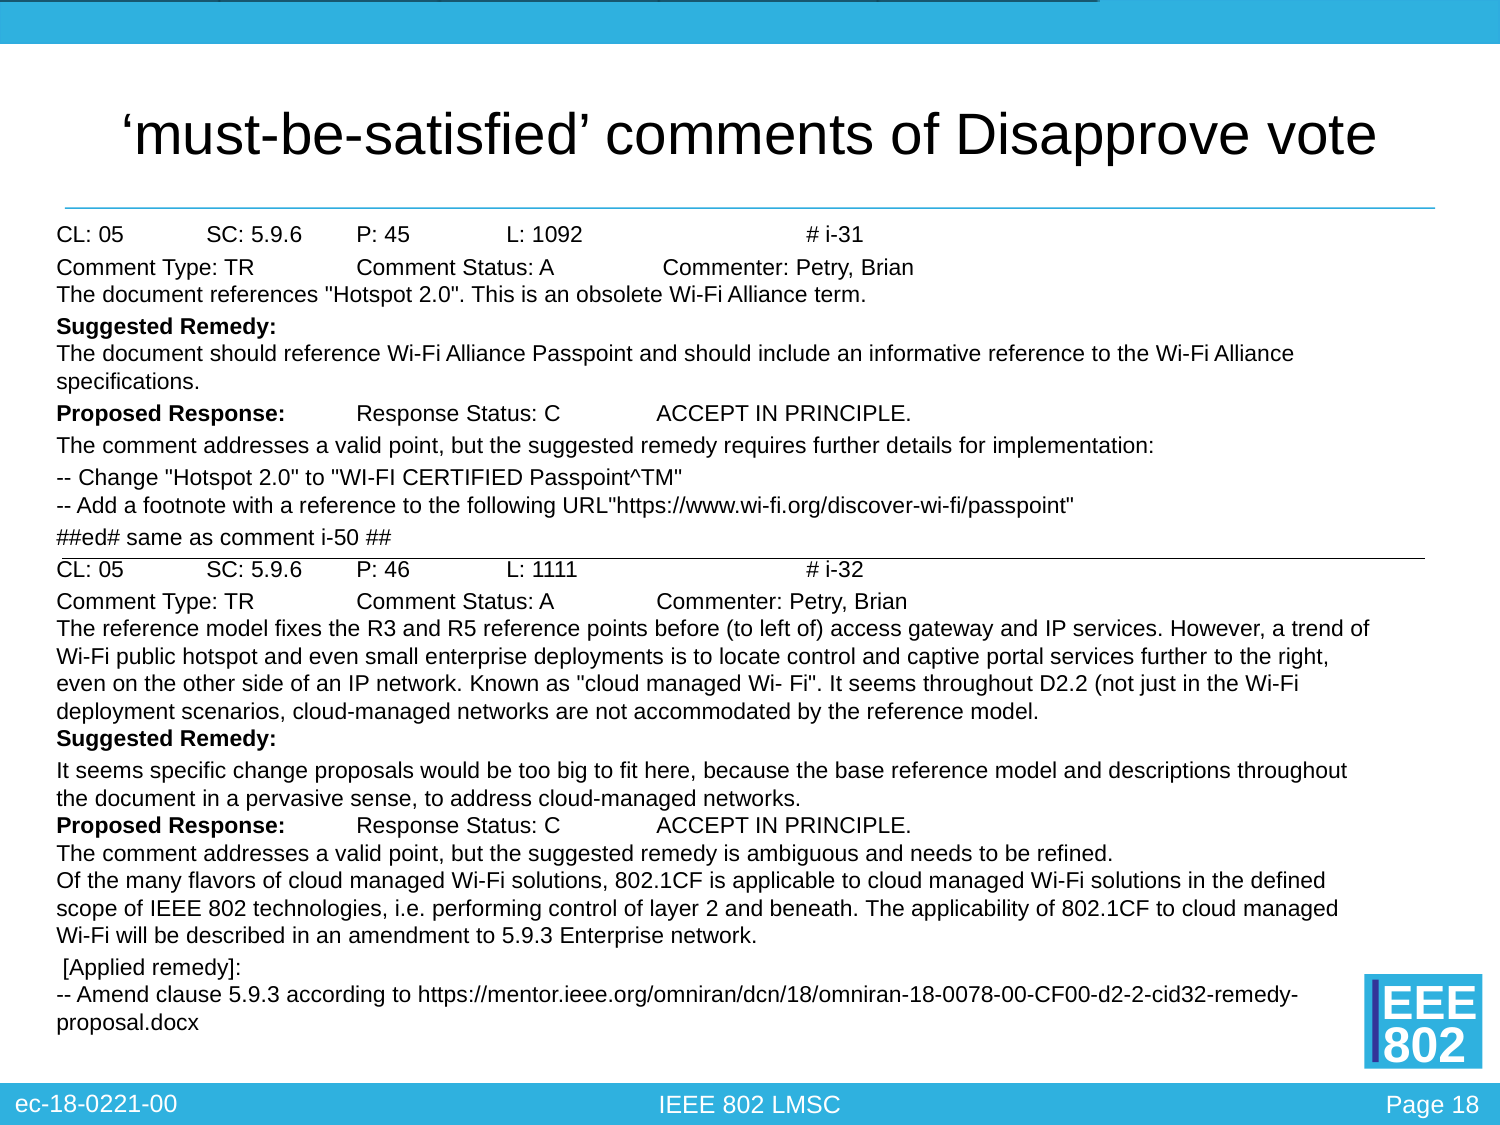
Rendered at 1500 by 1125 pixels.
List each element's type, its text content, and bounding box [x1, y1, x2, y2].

list CL: 05 SC: 5.9.6 P: 45 L: 1092 # i-31 Comment Type: TR Comment Status: A Commenter: Petry, Brian The document references "Hotspot 2.0". This is an obsolete Wi-Fi Alliance term. Suggested Remedy: The document should reference Wi-Fi Alliance Passpoint and should include an informative reference to the Wi-Fi Alliance specifications. Proposed Response: Response Status: C ACCEPT IN PRINCIPLE. The comment addresses a valid point, but the suggested remedy requires further details for implementation: -- Change "Hotspot 2.0" to "WI-FI CERTIFIED Passpoint^TM" -- Add a footnote with a reference to the following URL"https://www.wi-fi.org/discover-wi-fi/passpoint" ##ed# same as comment i-50 ## CL: 05 SC: 5.9.6 P: 46 L: 1111 # i-32 Comment Type: TR Comment Status: A Commenter: Petry, Brian The reference model fixes the R3 and R5 reference points before (to left of) access gateway and IP services. However, a trend of Wi-Fi public hotspot and even small enterprise deployments is to locate control and captive portal services further to the right, even on the other side of an IP network. Known as "cloud managed Wi- Fi". It seems throughout D2.2 (not just in the Wi-Fi deployment scenarios, cloud-managed networks are not accommodated by the reference model. Suggested Remedy: It seems specific change proposals would be too big to fit here, because the base reference model and descriptions throughout the document in a pervasive sense, to address cloud-managed networks. Proposed Response: Response Status: C ACCEPT IN PRINCIPLE. The comment addresses a valid point, but the suggested remedy is ambiguous and needs to be refined. Of the many flavors of cloud managed Wi-Fi solutions, 802.1CF is applicable to cloud managed Wi-Fi solutions in the defined scope of IEEE 802 technologies, i.e. performing control of layer 2 and beneath. The applicability of 802.1CF to cloud managed Wi-Fi will be described in an amendment to 5.9.3 Enterprise network. [Applied remedy]: -- Amend clause 5.9.3 according to https://mentor.ieee.org/omniran/dcn/18/omniran-18-0078-00-CF00-d2-2-cid32-remedy-proposal.docx [41, 212, 1392, 1068]
title ‘must-be-satisfied’ comments of Disapprove vote [75, 66, 1425, 197]
